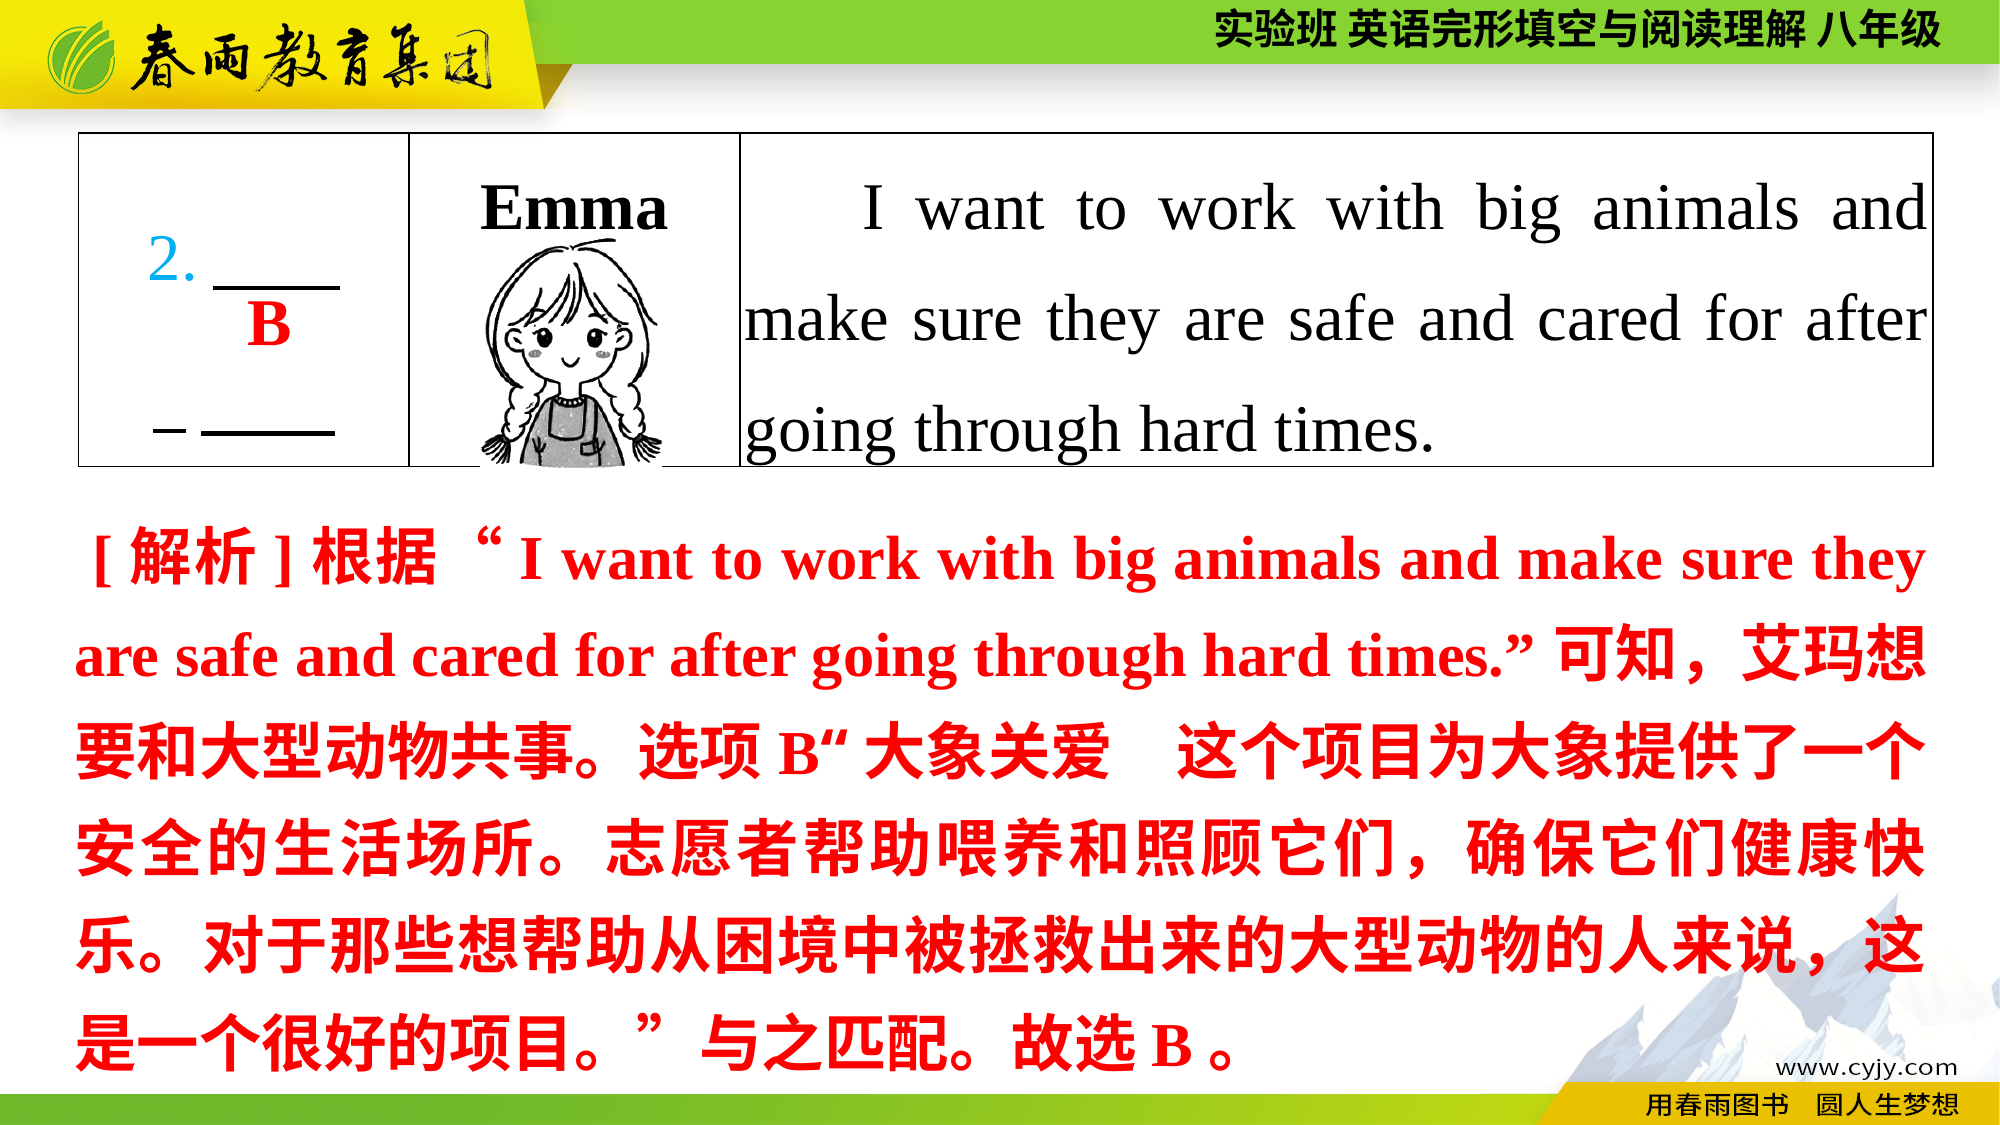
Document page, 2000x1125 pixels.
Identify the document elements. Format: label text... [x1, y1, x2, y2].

table_header Emma [410, 134, 739, 466]
table_header 2. v [79, 134, 408, 466]
picture [0, 0, 2000, 1125]
list [解析]根据“I want to work with big animals and make sure they are safe and cared for after going through hard times.”可知，艾玛想要和大型动物共事。选项B“大象关爱 这个项目为大象提供了一个安全的生活场所。志愿者帮助喂养和照顾它们，确保它们健康快乐。对于那些想帮助从困境中被拯救出来的大型动物的人来说，这是一个很好的项目。”与之匹配。故选B。 [59, 486, 1944, 1093]
table_header I want to work with big animals and make sure they are safe and cared for after going through hard times. [741, 134, 1932, 466]
text_box B [232, 271, 307, 367]
